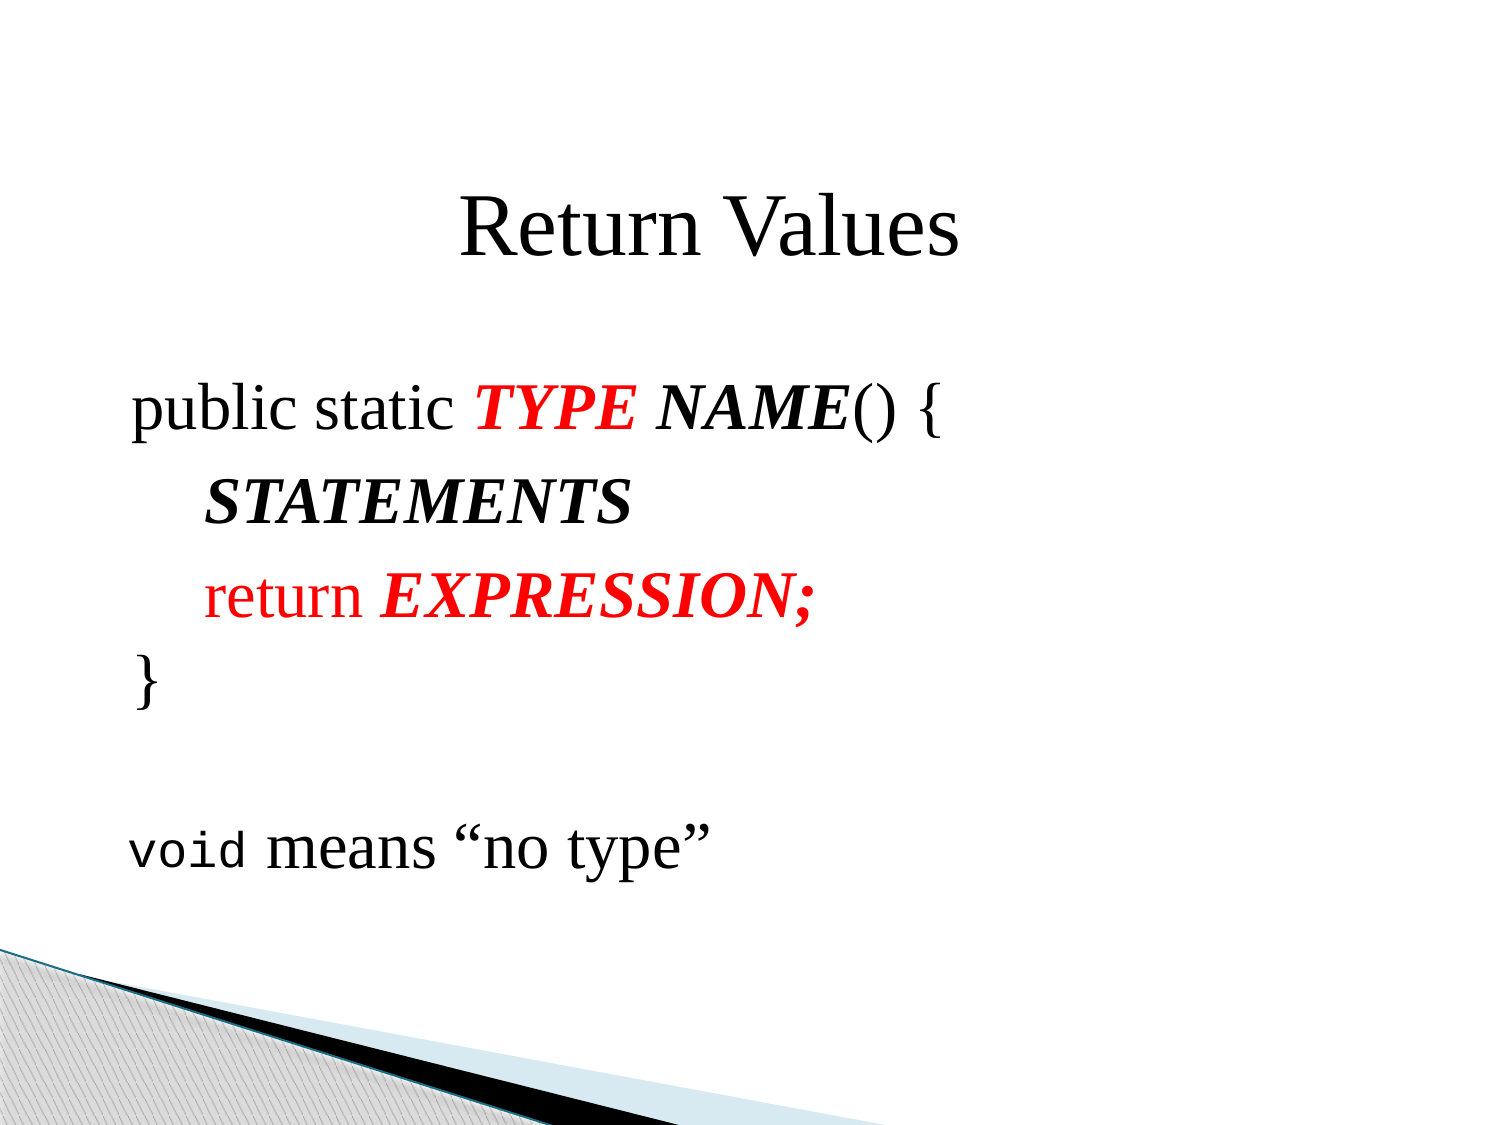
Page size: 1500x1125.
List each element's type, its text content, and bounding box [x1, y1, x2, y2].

text_box void [127, 838, 248, 885]
text_box Return Values public static TYPE NAME() { STATEMENTS return EXPRESSION; } [131, 191, 962, 722]
text_box means “no type” [266, 821, 713, 889]
